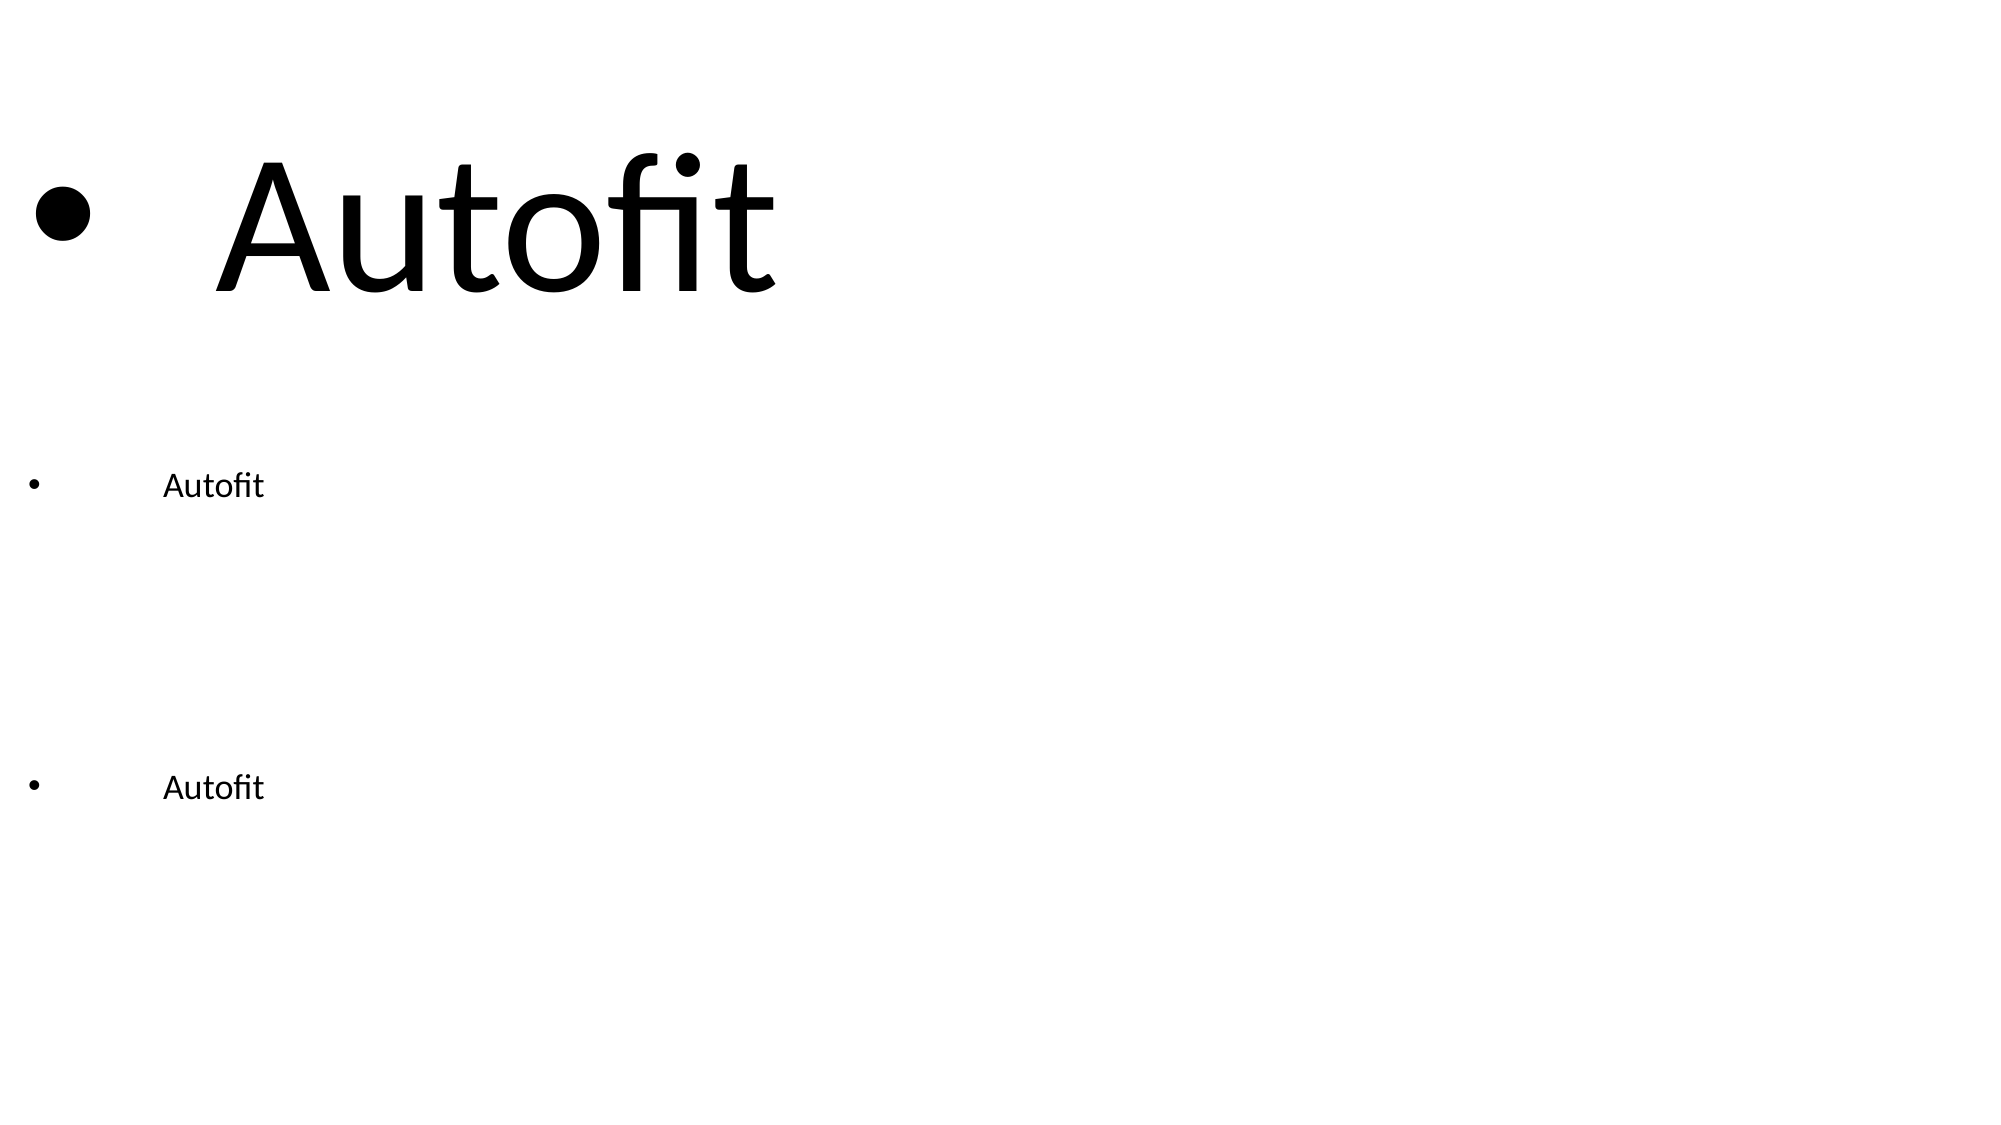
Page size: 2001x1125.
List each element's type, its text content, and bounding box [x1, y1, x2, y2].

text_box Autofit Autofit [13, 454, 934, 826]
text_box Autofit [13, 83, 934, 454]
